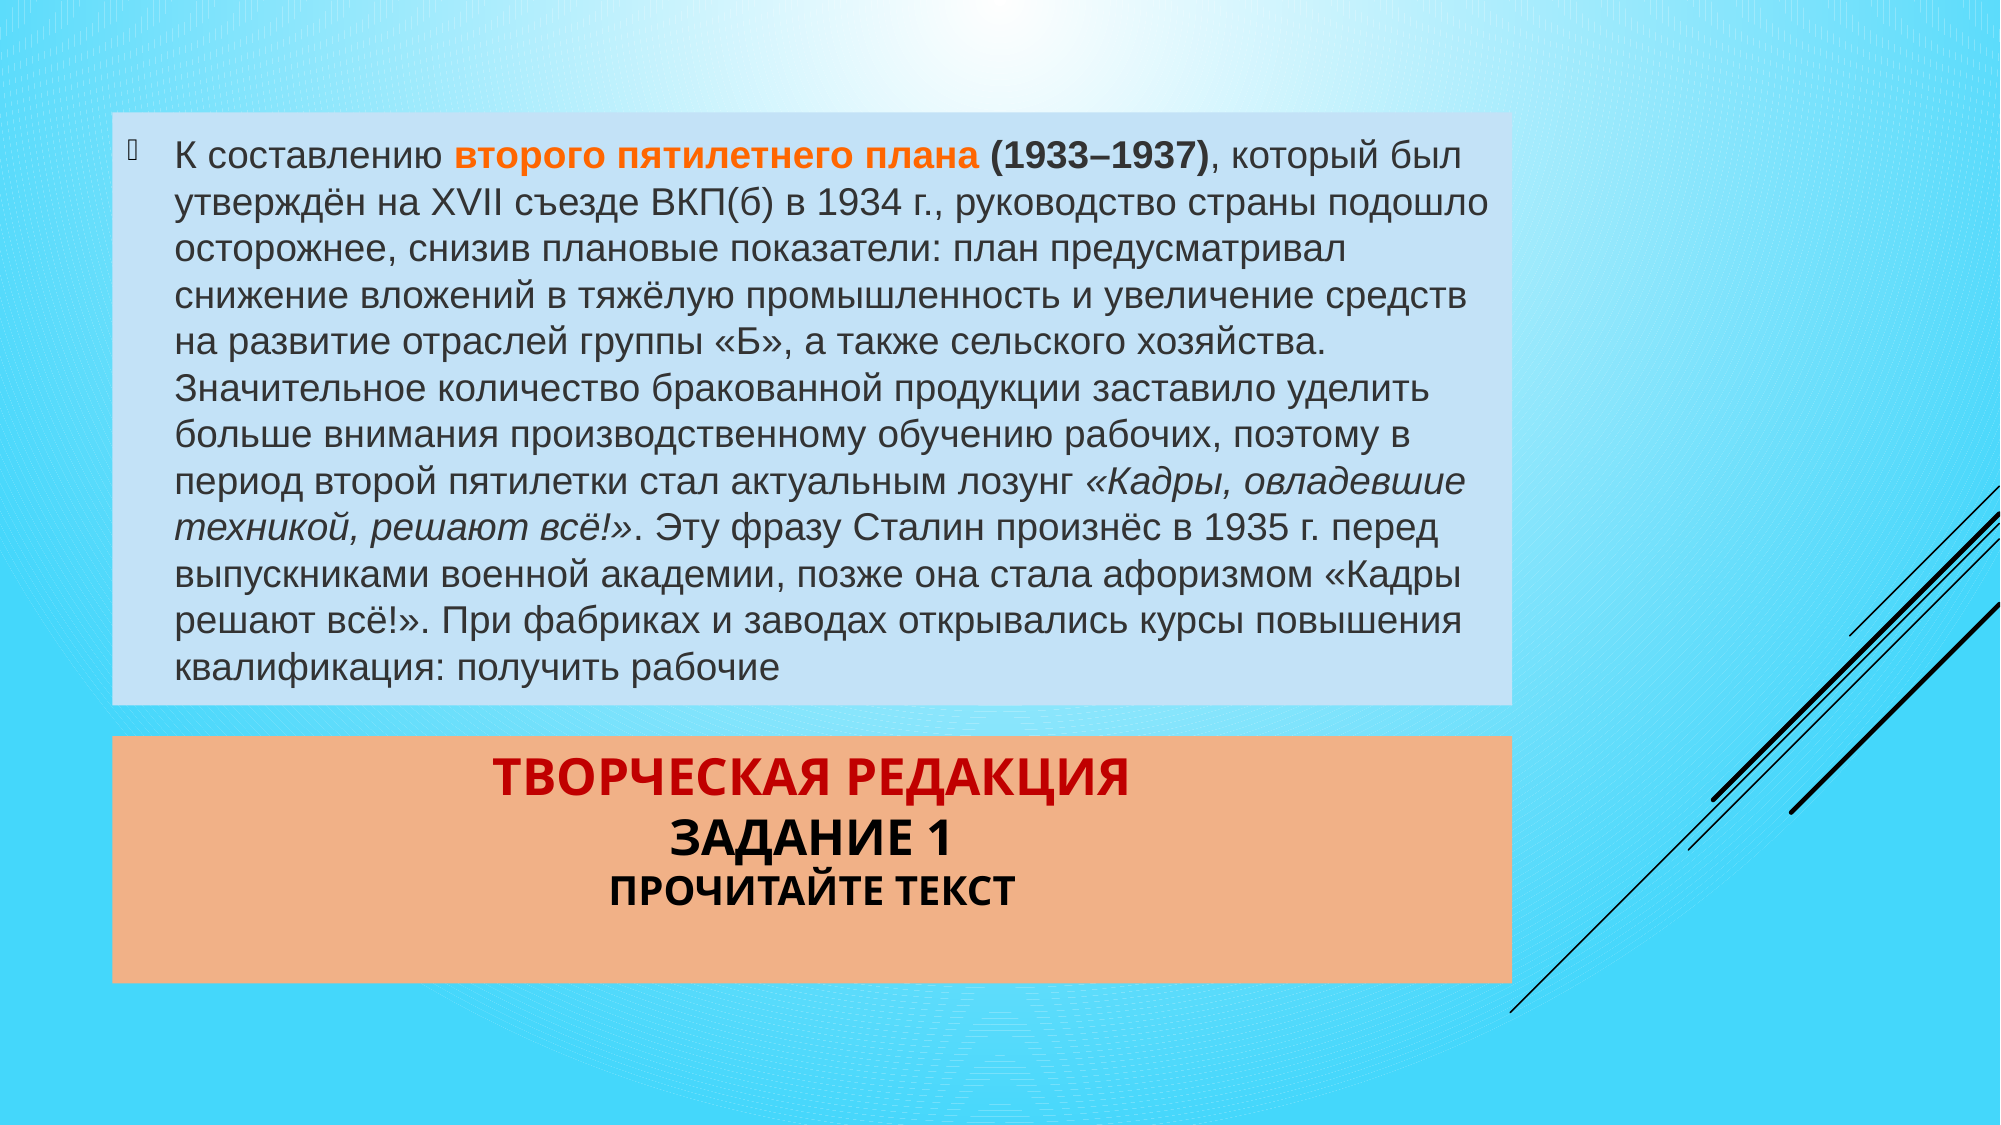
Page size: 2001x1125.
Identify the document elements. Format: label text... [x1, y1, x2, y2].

title Творческая редакция Задание 1 Прочитайте текст [112, 736, 1513, 984]
list К составлению второго пятилетнего плана (1933–1937), который был утверждён на XVII съезде ВКП(б) в 1934 г., руководство страны подошло осторожнее, снизив плановые показатели: план предусматривал снижение вложений в тяжёлую промышленность и увеличение средств на развитие отраслей группы «Б», а также сельского хозяйства. Значительное количество бракованной продукции заставило уделить больше внимания производственному обучению рабочих, поэтому в период второй пятилетки стал актуальным лозунг «Кадры, овладевшие техникой, решают всё!». Эту фразу Сталин произнёс в 1935 г. перед выпускниками военной академии, позже она стала афоризмом «Кадры решают всё!». При фабриках и заводах открывались курсы повышения квалификация: получить рабочие [112, 112, 1513, 706]
